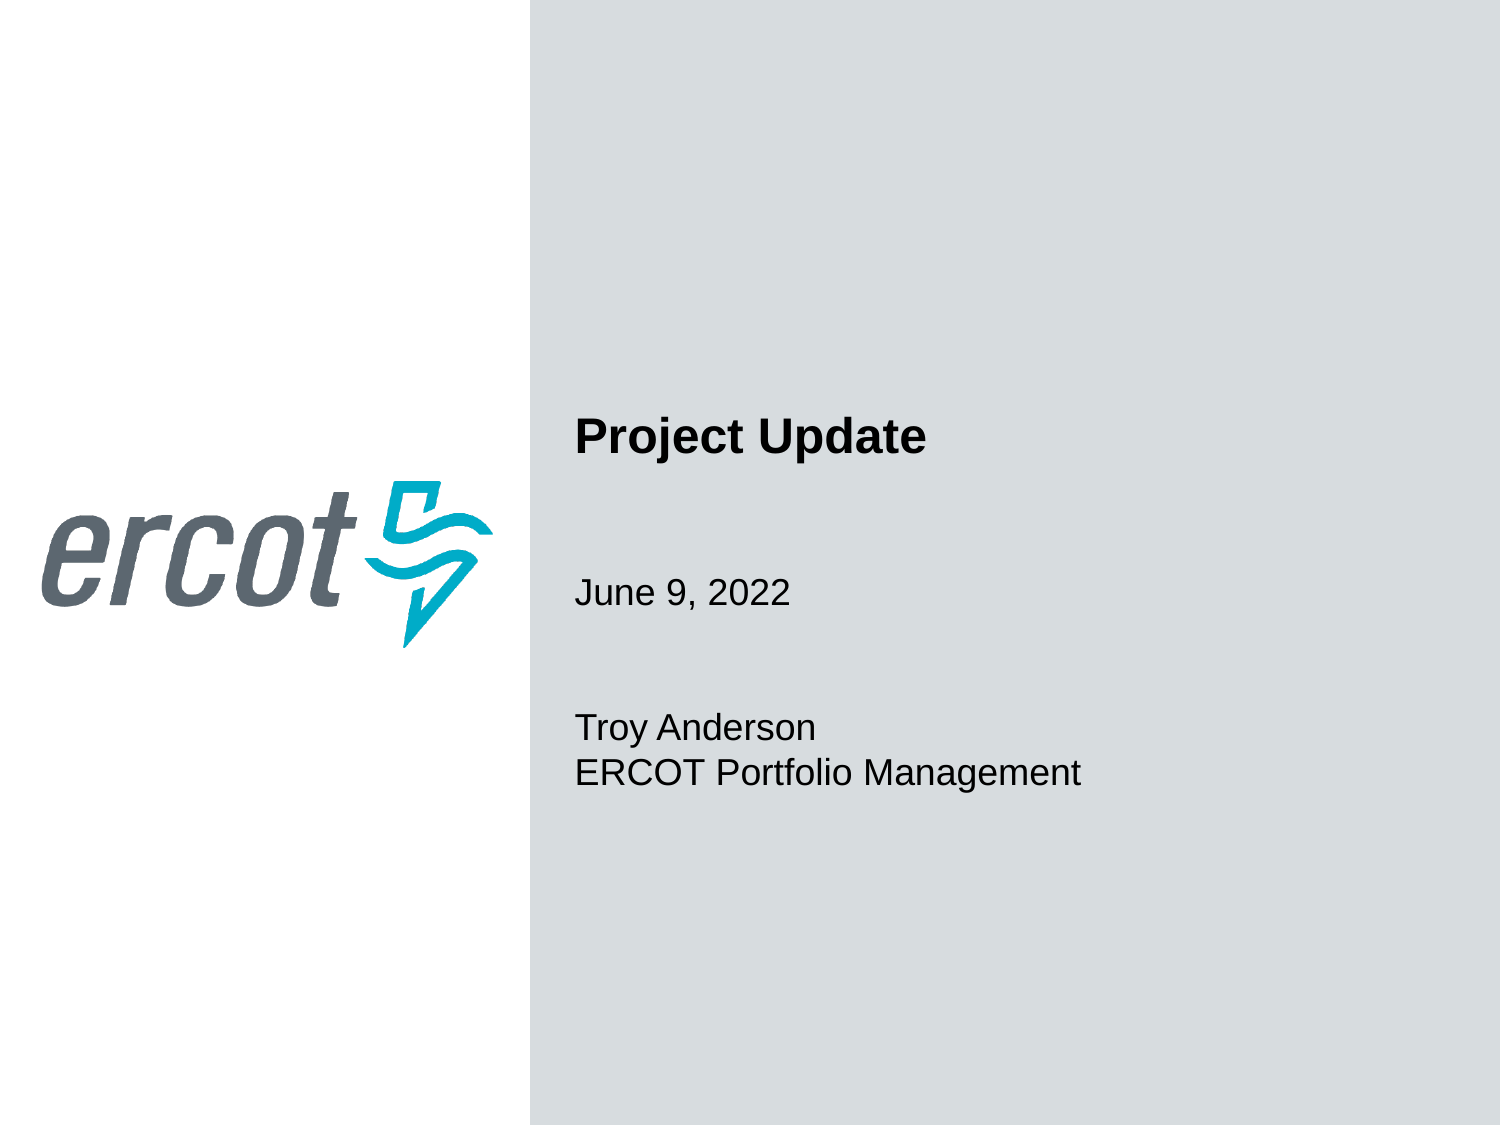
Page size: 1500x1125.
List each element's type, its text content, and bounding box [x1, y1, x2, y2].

picture [32, 471, 501, 654]
text_box Project Update June 9, 2022 Troy Anderson ERCOT Portfolio Management [559, 395, 1486, 801]
